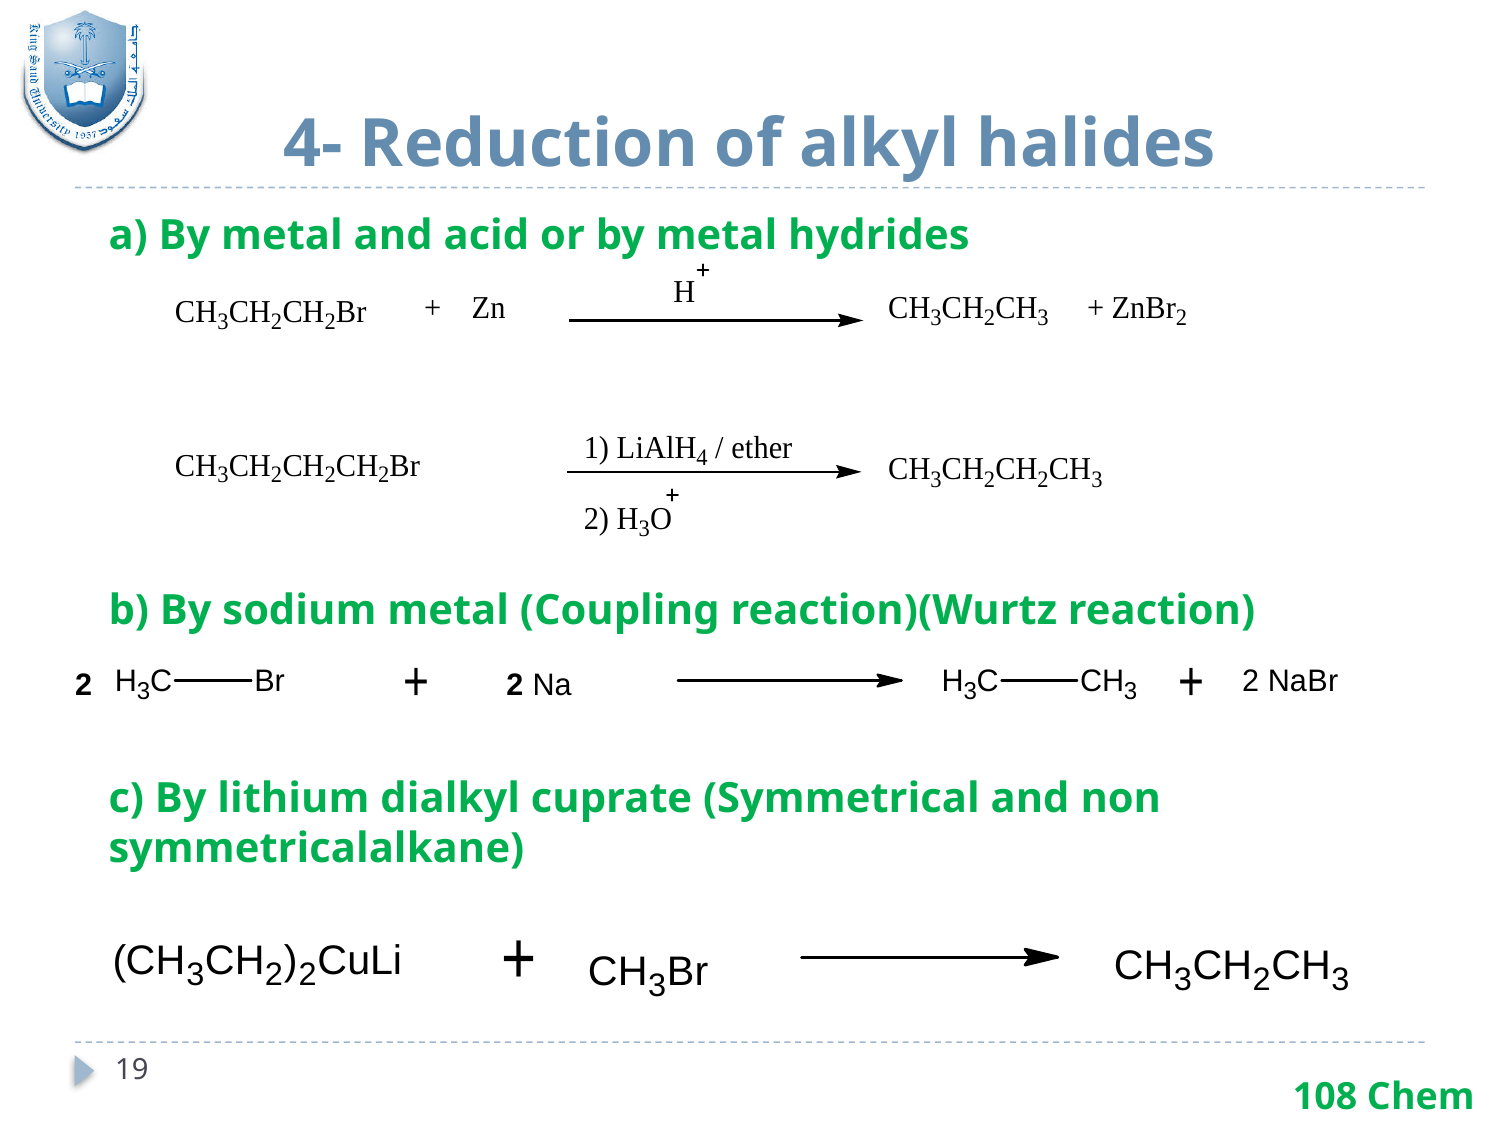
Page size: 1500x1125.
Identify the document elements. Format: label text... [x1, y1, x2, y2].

list a) By metal and acid or by metal hydrides b) By sodium metal (Coupling reaction)(Wurtz reaction) c) By lithium dialkyl cuprate (Symmetrical and non symmetricalalkane) [75, 200, 1425, 1010]
slide_number 19 [100, 1042, 426, 1103]
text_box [174, 262, 1188, 538]
picture [4, 1, 163, 160]
title 4- Reduction of alkyl halides [75, 24, 1425, 188]
text_box 108 Chem [1278, 1064, 1490, 1125]
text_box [74, 637, 1338, 726]
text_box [112, 899, 1351, 1017]
